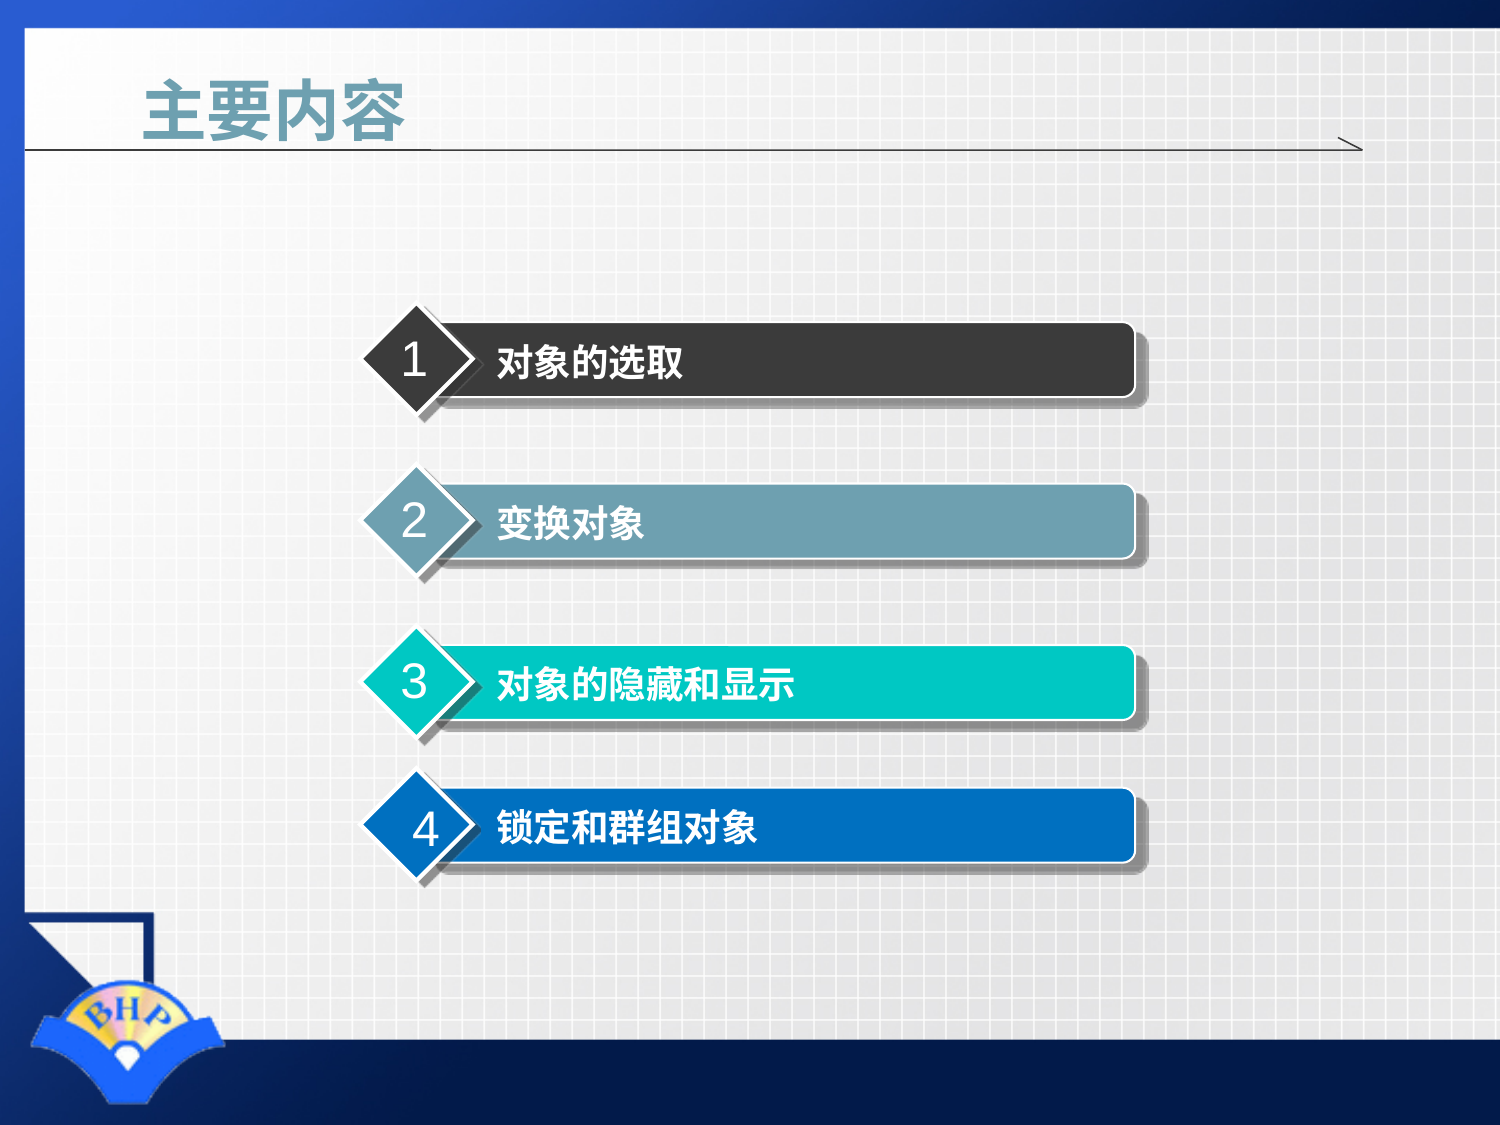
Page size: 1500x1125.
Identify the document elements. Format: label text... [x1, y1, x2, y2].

title 主要内容 [125, 62, 1388, 155]
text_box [359, 767, 1136, 881]
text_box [359, 625, 1136, 739]
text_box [359, 302, 1136, 416]
picture [0, 0, 1500, 1125]
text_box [359, 463, 1136, 577]
